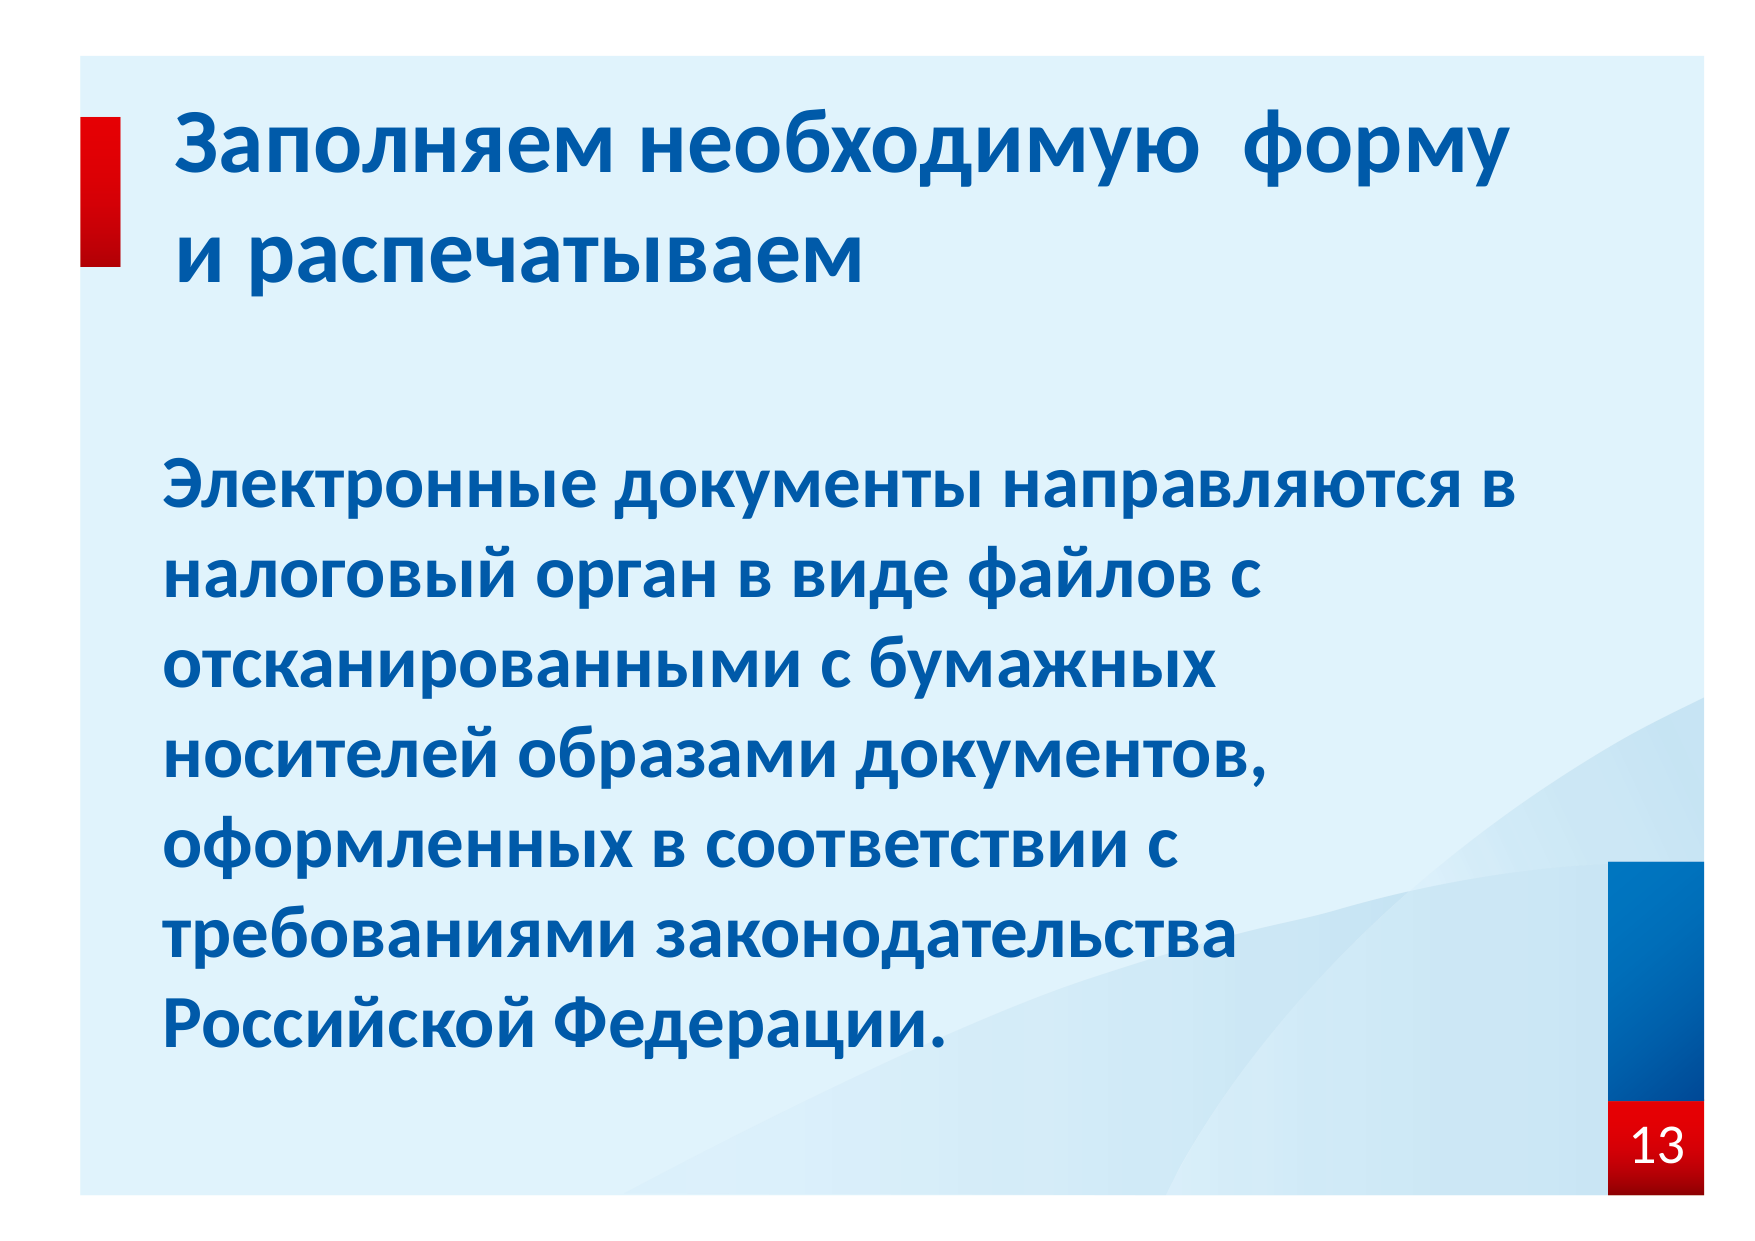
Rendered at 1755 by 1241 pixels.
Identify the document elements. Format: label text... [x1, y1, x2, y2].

picture [0, 0, 1754, 1240]
title Заполняем необходимую форму и распечатываем [157, 90, 1566, 291]
list Электронные документы направляются в налоговый орган в виде файлов с отсканированными с бумажных носителей образами документов, оформленных в соответствии с требованиями законодательства Российской Федерации. [85, 383, 1563, 1165]
slide_number 13 [1596, 1092, 1717, 1208]
